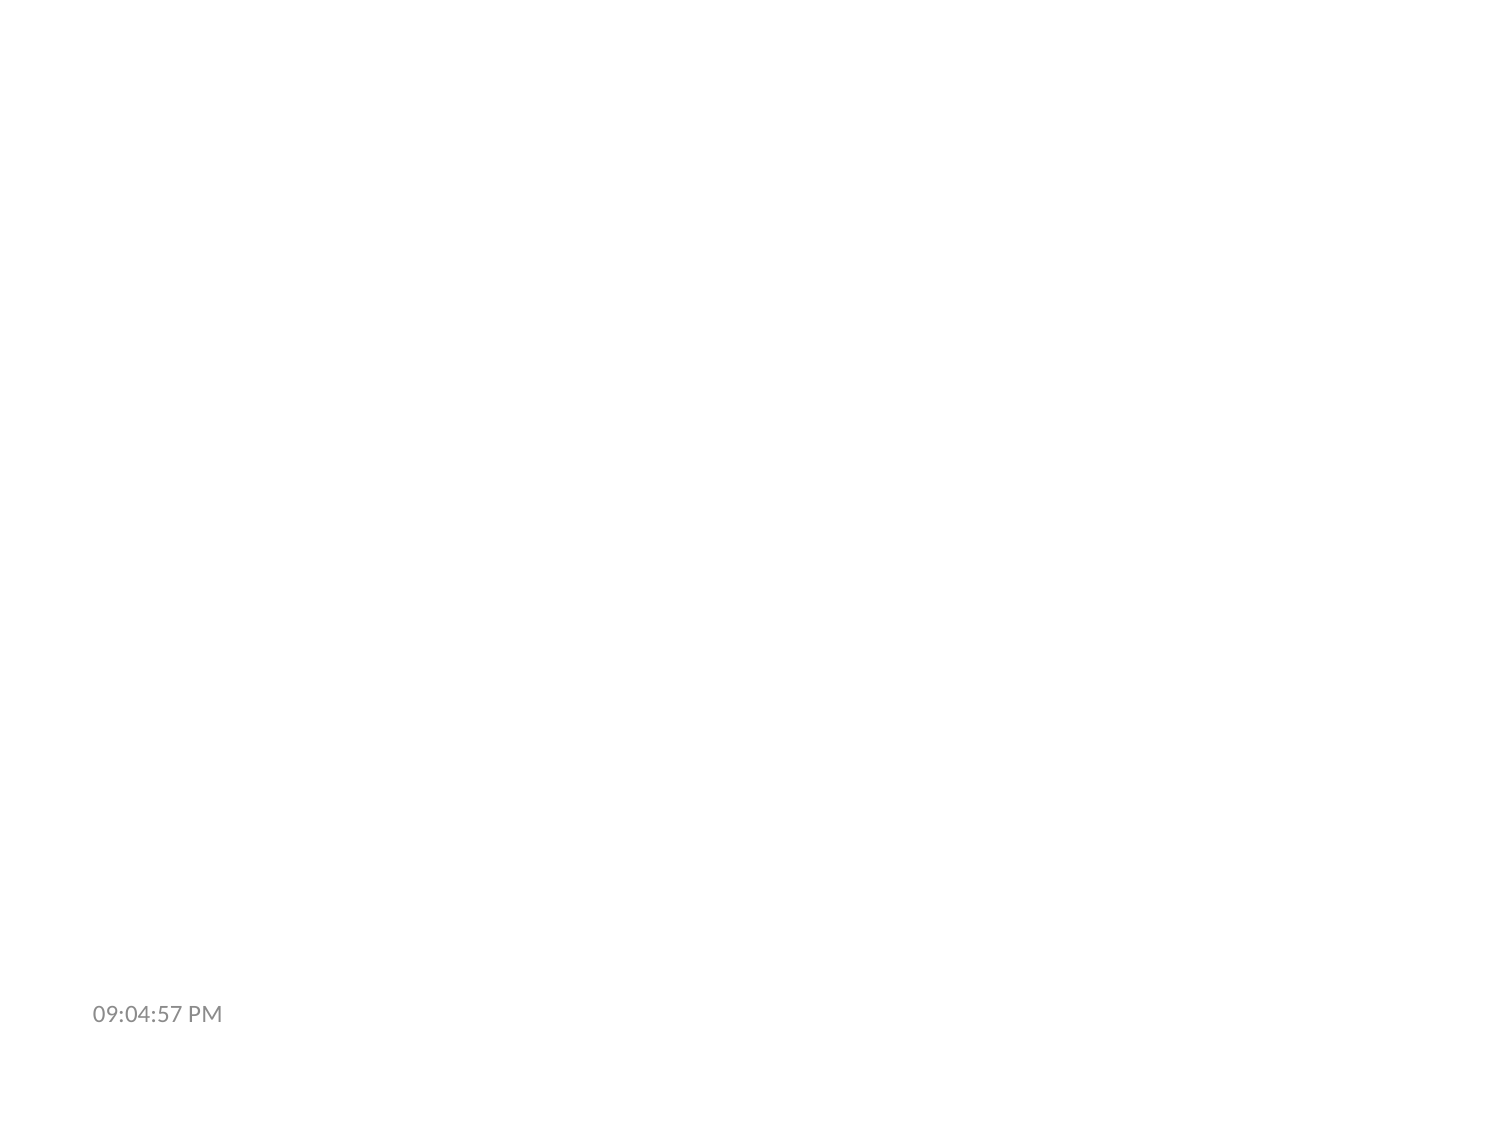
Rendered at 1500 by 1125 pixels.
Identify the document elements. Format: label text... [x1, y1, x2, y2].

text_box 3:35:09 PM [77, 982, 428, 1043]
